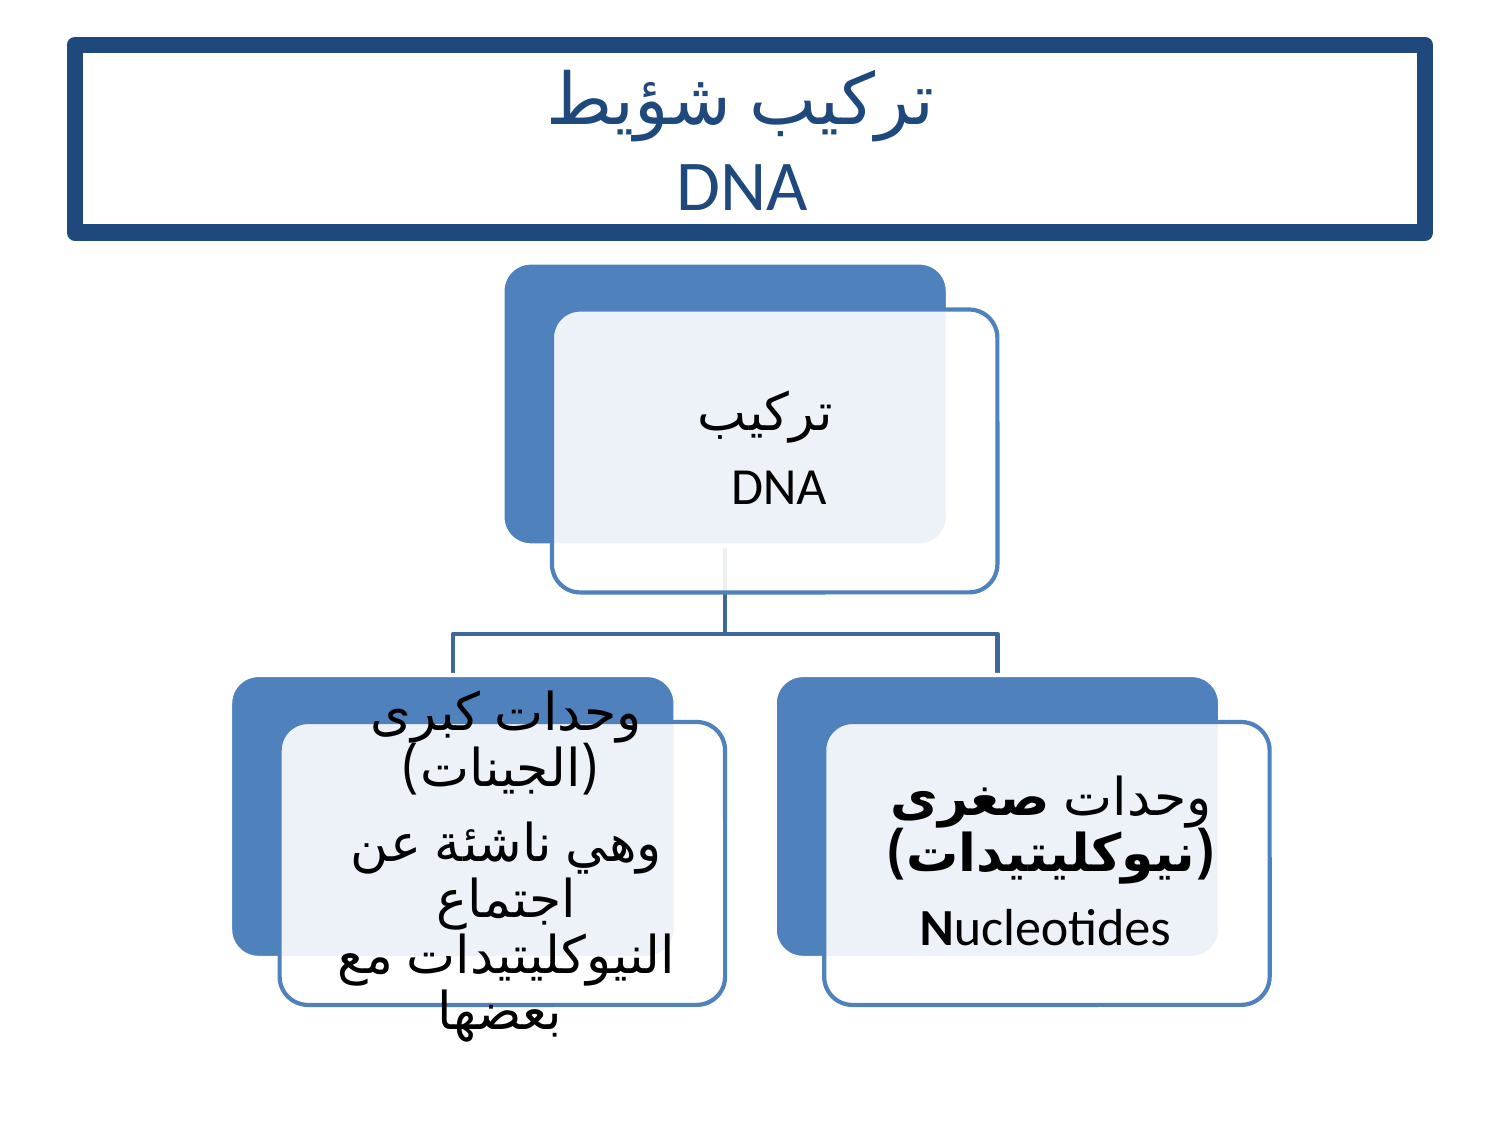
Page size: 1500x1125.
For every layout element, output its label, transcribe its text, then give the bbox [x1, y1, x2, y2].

title تركيب شؤيط DNA [75, 45, 1425, 233]
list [74, 262, 1426, 1006]
